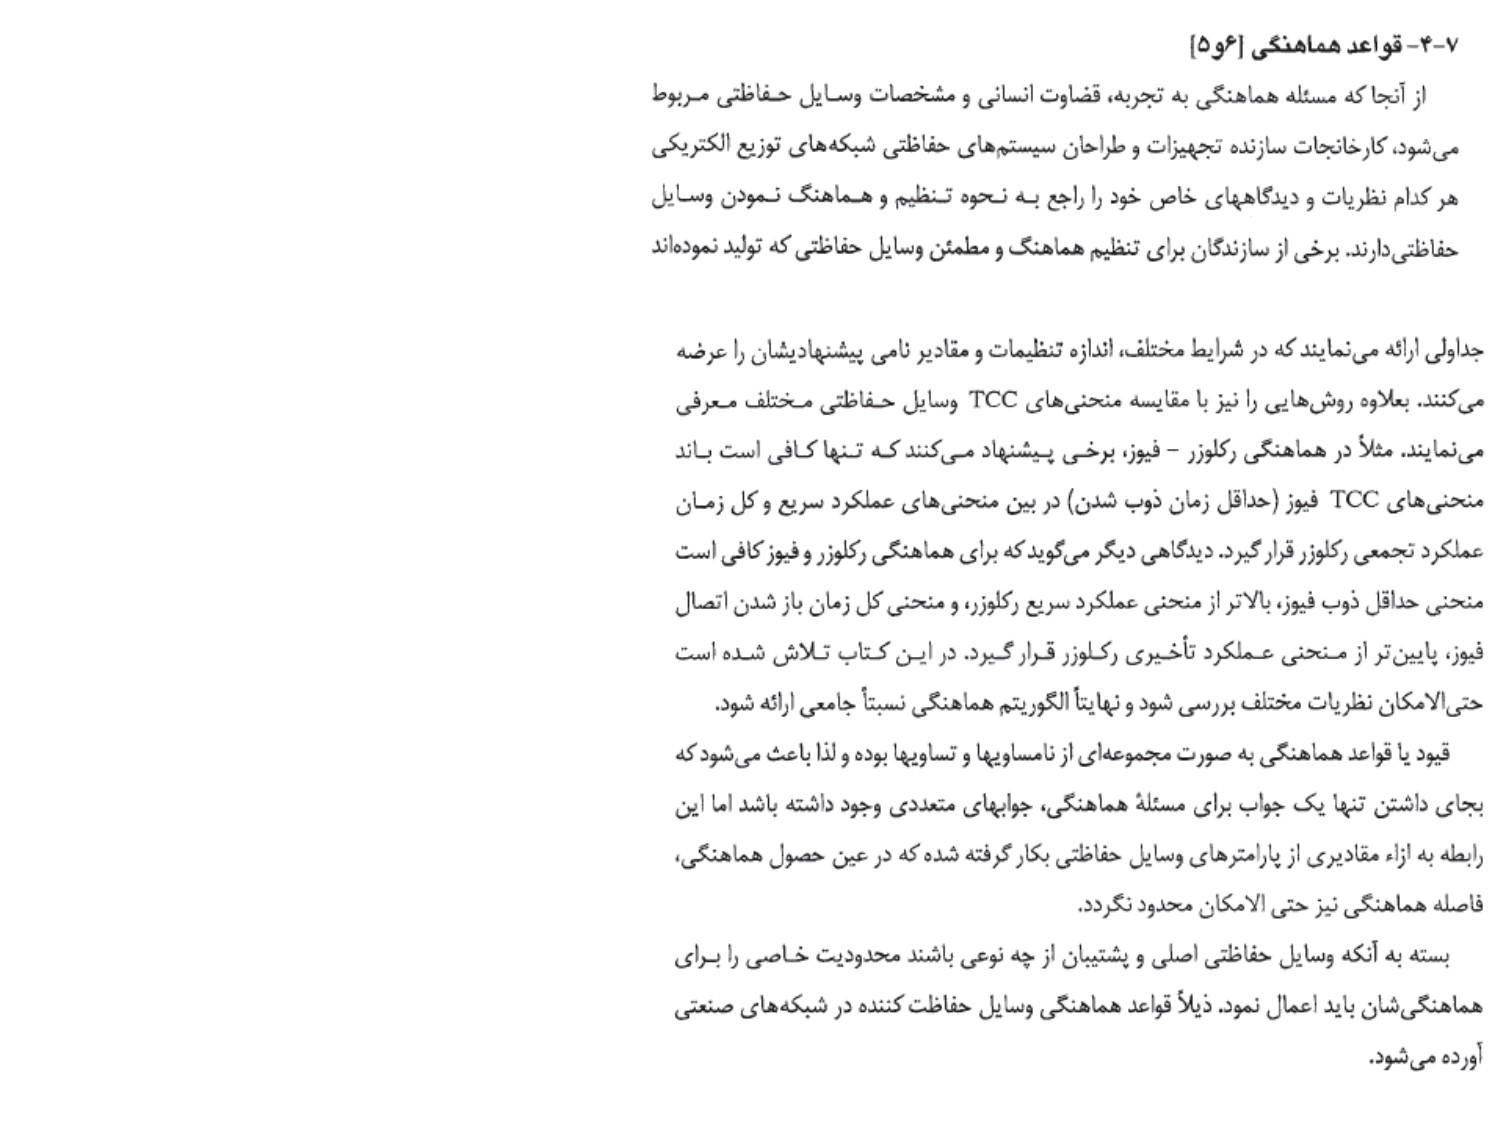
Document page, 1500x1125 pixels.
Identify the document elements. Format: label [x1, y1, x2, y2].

picture [652, 325, 1496, 1096]
picture [596, 3, 1500, 300]
